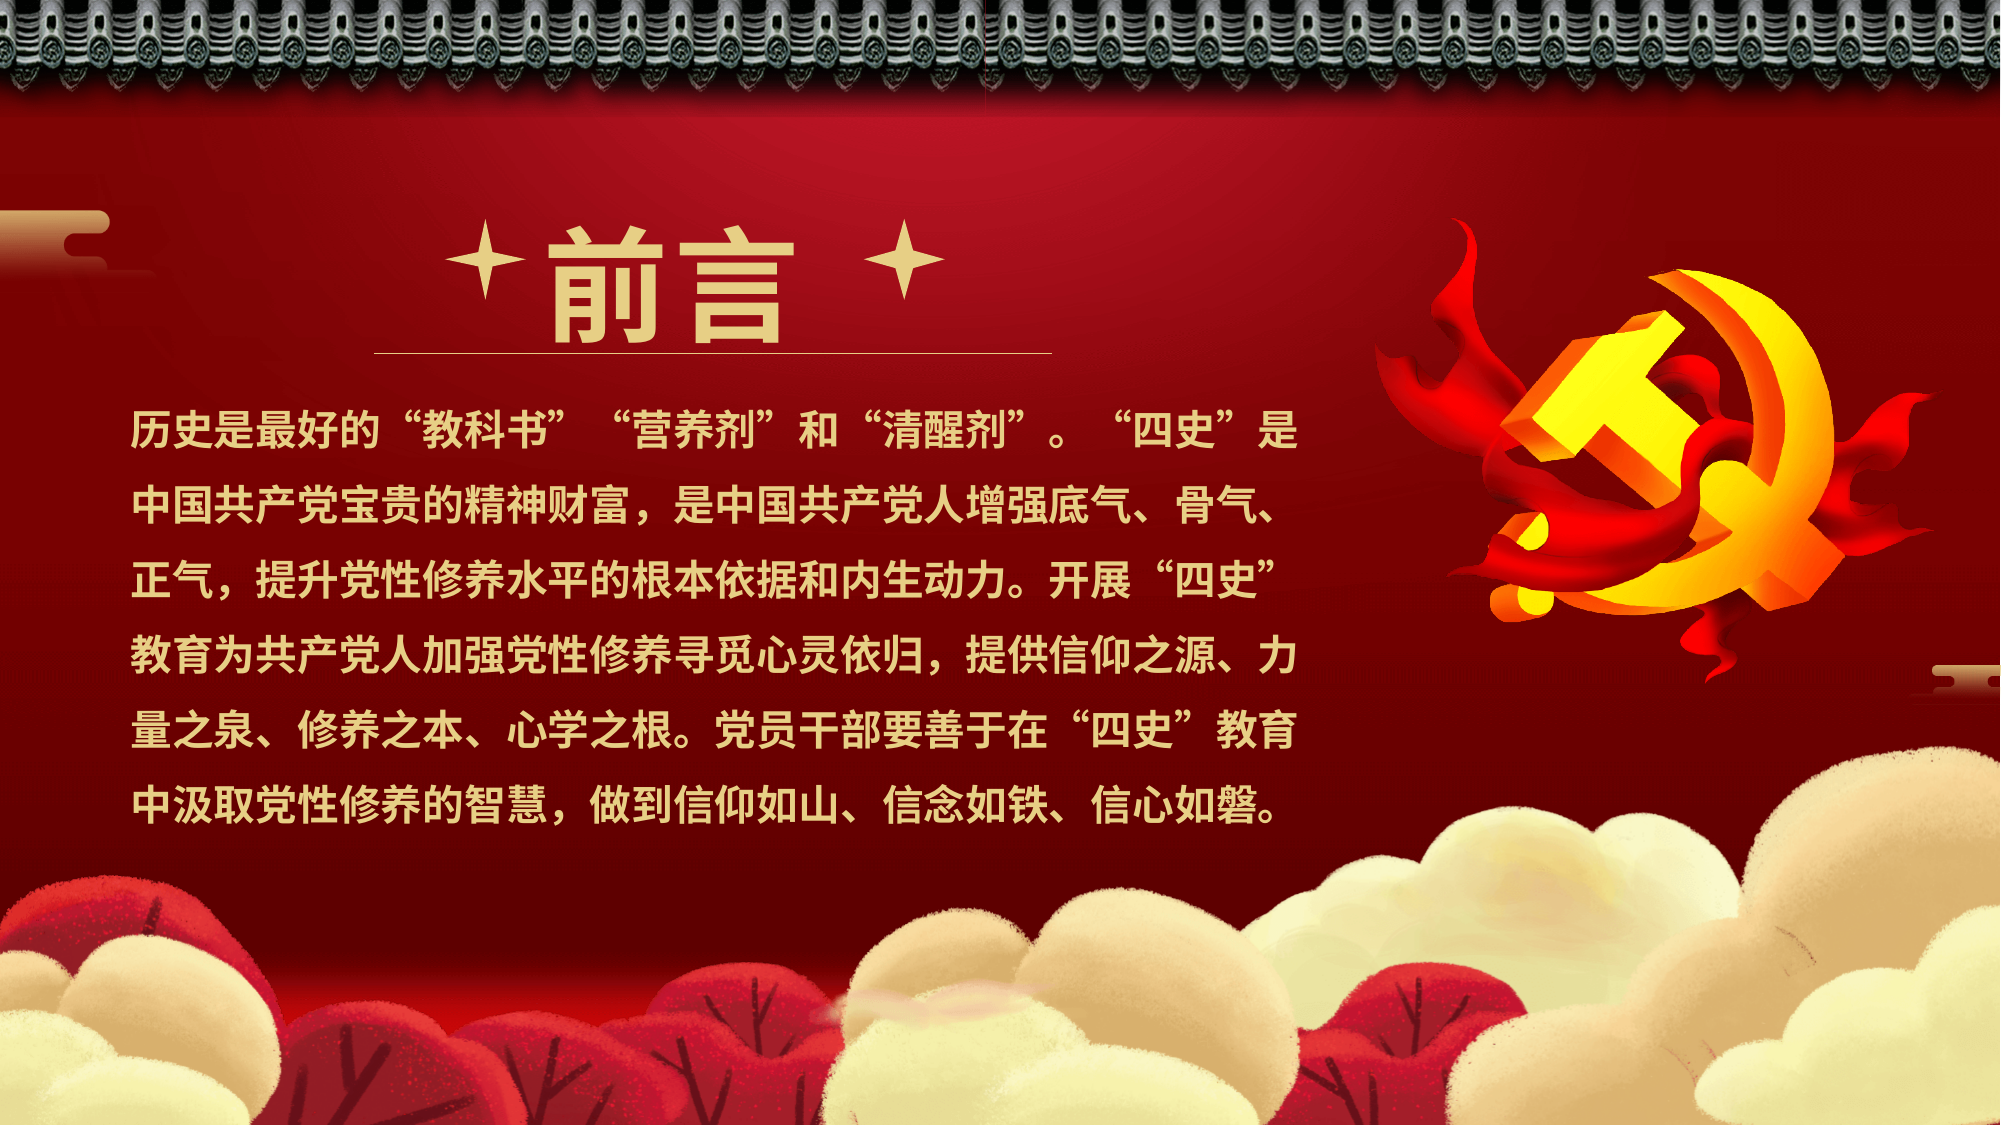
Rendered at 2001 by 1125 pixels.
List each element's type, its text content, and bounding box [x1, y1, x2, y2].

text_box 历史是最好的“教科书”“营养剂”和“清醒剂”。“四史”是中国共产党宝贵的精神财富，是中国共产党人增强底气、骨气、正气，提升党性修养水平的根本依据和内生动力。开展“四史”教育为共产党人加强党性修养寻觅心灵依归，提供信仰之源、力量之泉、修养之本、心学之根。党员干部要善于在“四史”教育中汲取党性修养的智慧，做到信仰如山、信念如铁、信心如磐。 [113, 369, 1357, 727]
text_box 前言 [525, 354, 886, 366]
text_box 前言 [525, 123, 886, 353]
picture [0, 0, 2001, 1125]
text_box [859, 214, 949, 304]
text_box [444, 218, 527, 300]
